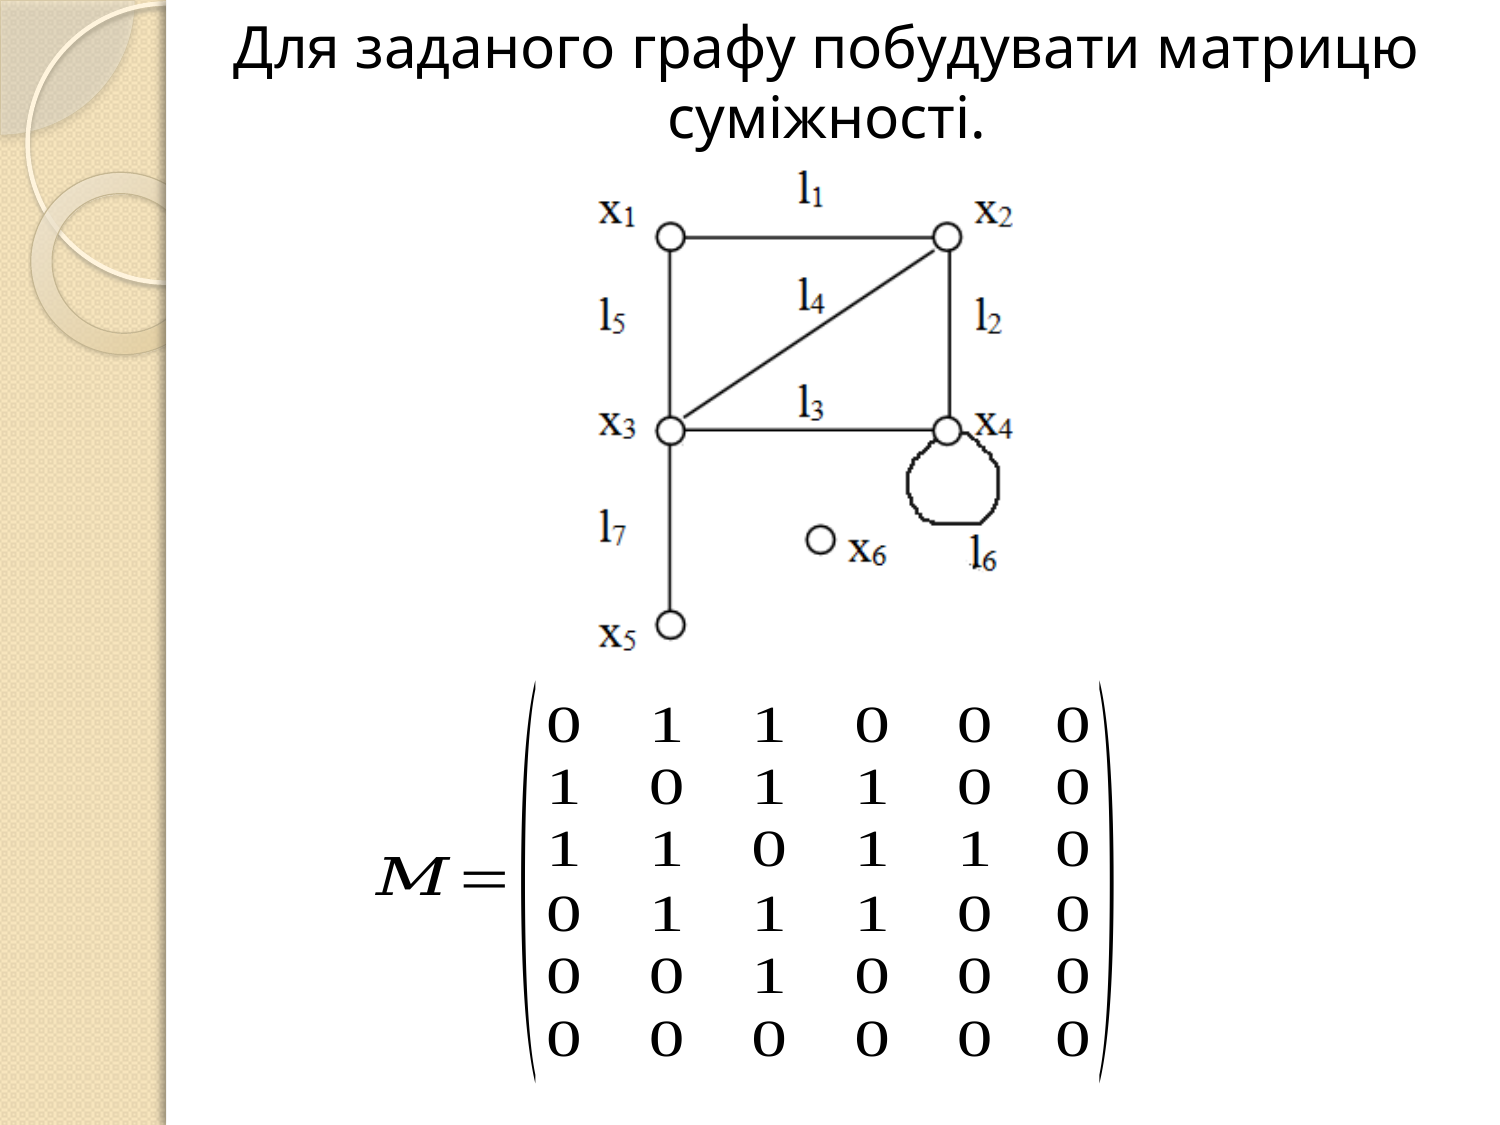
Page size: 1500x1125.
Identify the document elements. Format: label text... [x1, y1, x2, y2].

text_box Для заданого графу побудувати матрицю суміжності. [182, 2, 1471, 158]
picture [589, 162, 1022, 669]
